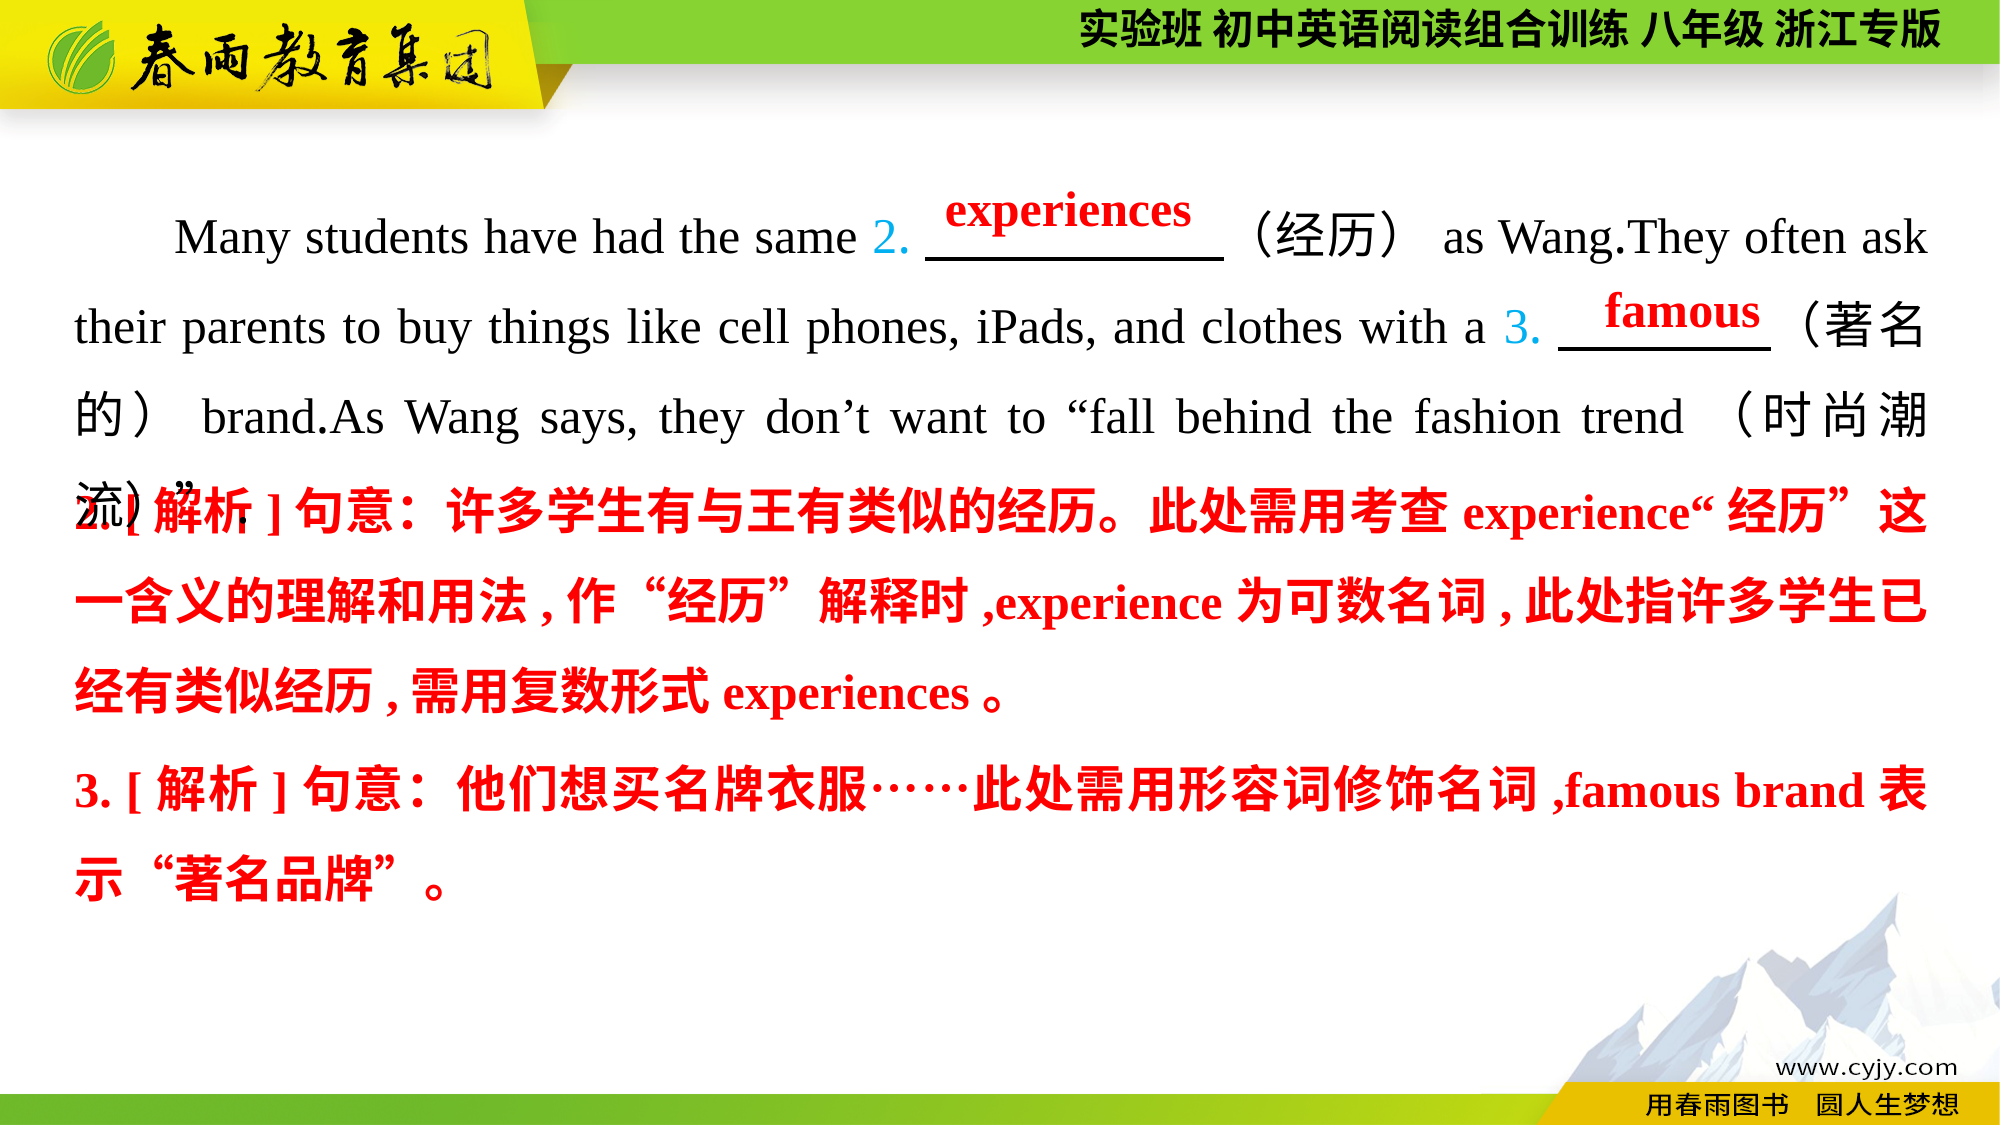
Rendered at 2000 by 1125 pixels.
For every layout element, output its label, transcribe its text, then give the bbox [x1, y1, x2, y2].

text_box 2. [解析]句意：许多学生有与王有类似的经历。此处需用考查experience“经历”这一含义的理解和用法,作“经历”解释时,experience为可数名词,此处指许多学生已经有类似经历,需用复数形式experiences。 [59, 454, 1944, 727]
text_box 3. [解析]句意：他们想买名牌衣服……此处需用形容词修饰名词,famous brand表示“著名品牌”。 [59, 727, 1944, 915]
picture [0, 0, 2000, 1125]
text_box experiences [930, 168, 1208, 244]
text_box famous [1589, 270, 1776, 346]
list Many students have had the same 2. （经历）as Wang.They often ask their parents to buy things like cell phones, iPads, and clothes with a 3. （著名的）brand.As Wang says, they don’t want to “fall behind the fashion trend（时尚潮流）”. [59, 166, 1944, 454]
